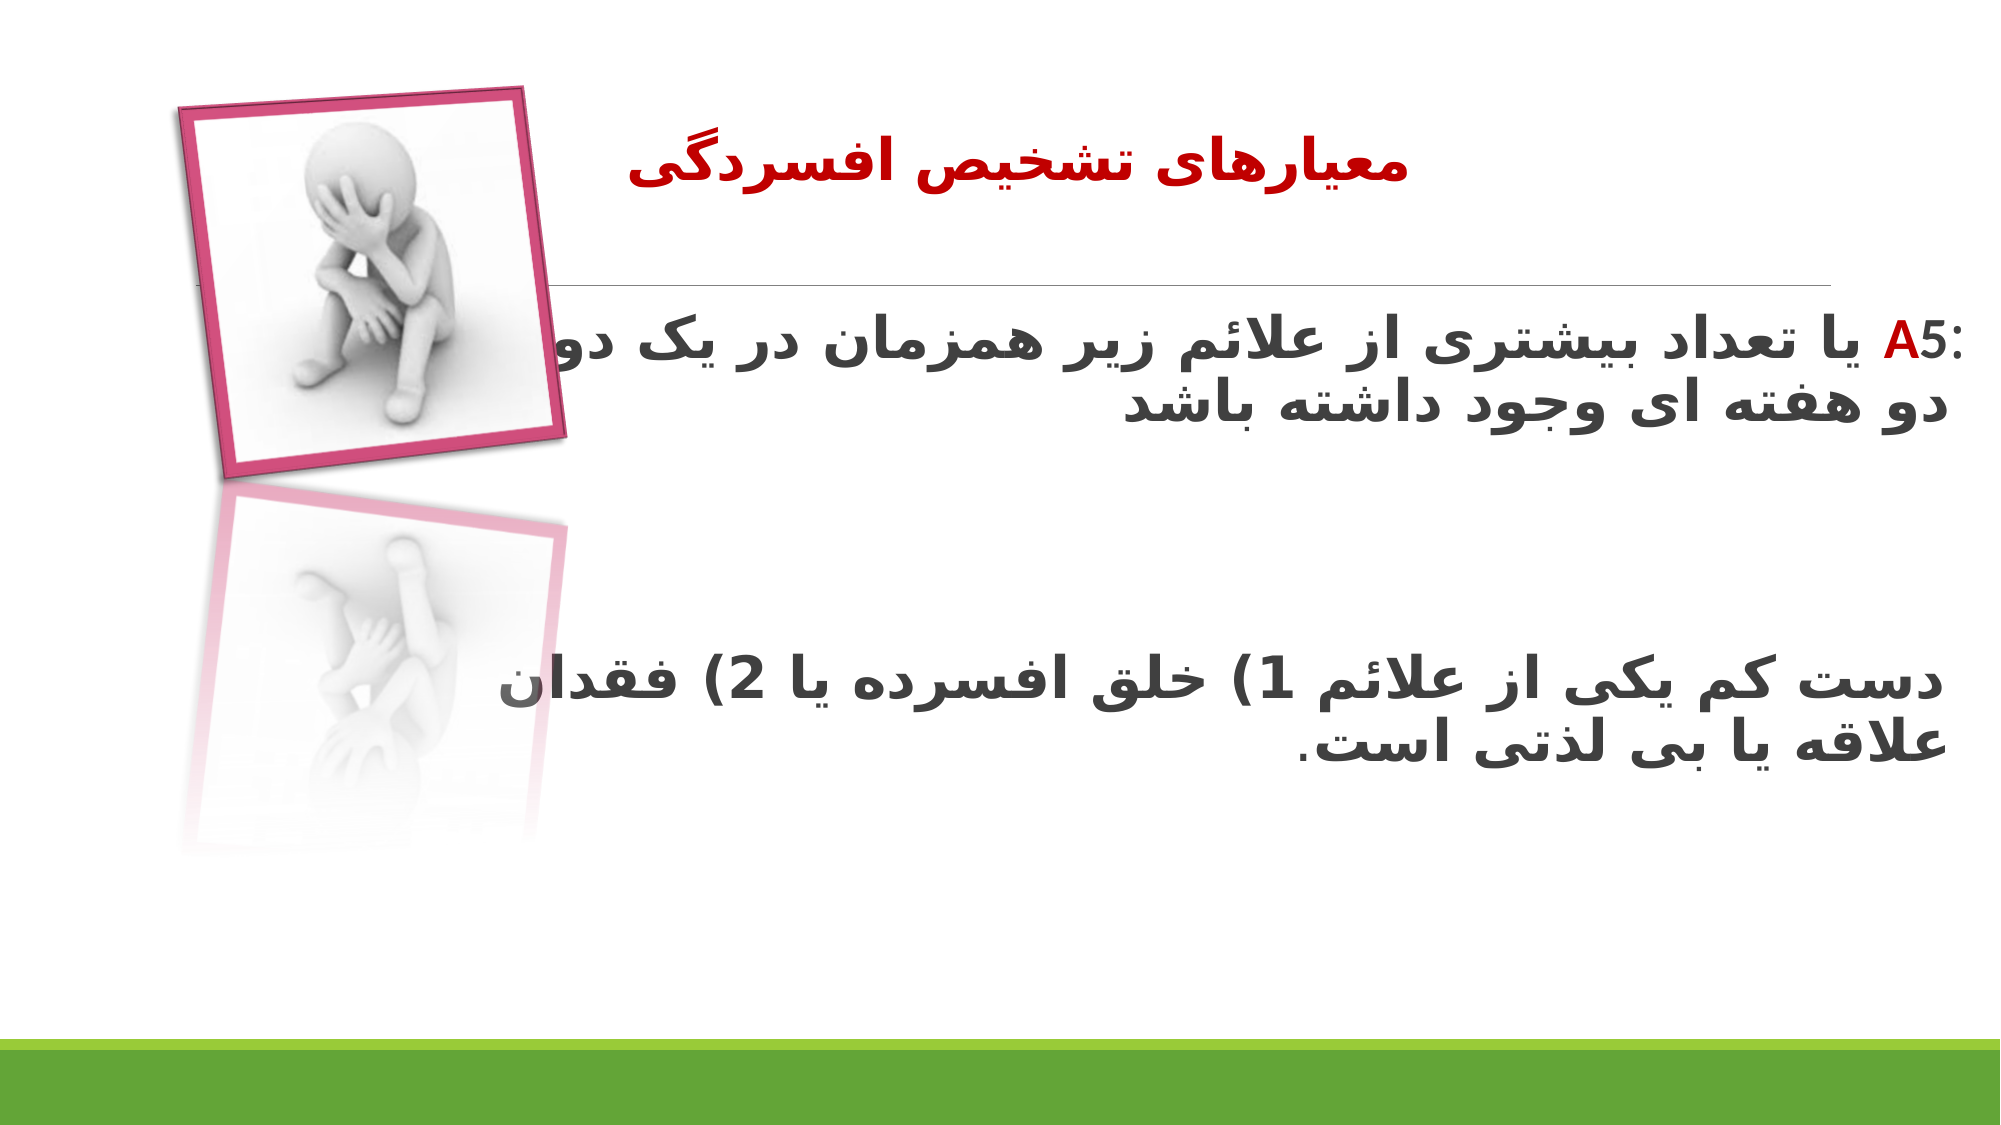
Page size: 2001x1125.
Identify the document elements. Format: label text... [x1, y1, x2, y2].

picture [162, 53, 580, 912]
title معیارهای تشخیص افسردگی [588, 75, 1575, 200]
list :A5 یا تعداد بیشتری از علائم زیر همزمان در یک دوره دو هفته ای وجود داشته باشد دست کم یکی از علائم 1) خلق افسرده یا 2) فقدان علاقه یا بی لذتی است. [462, 300, 1966, 939]
